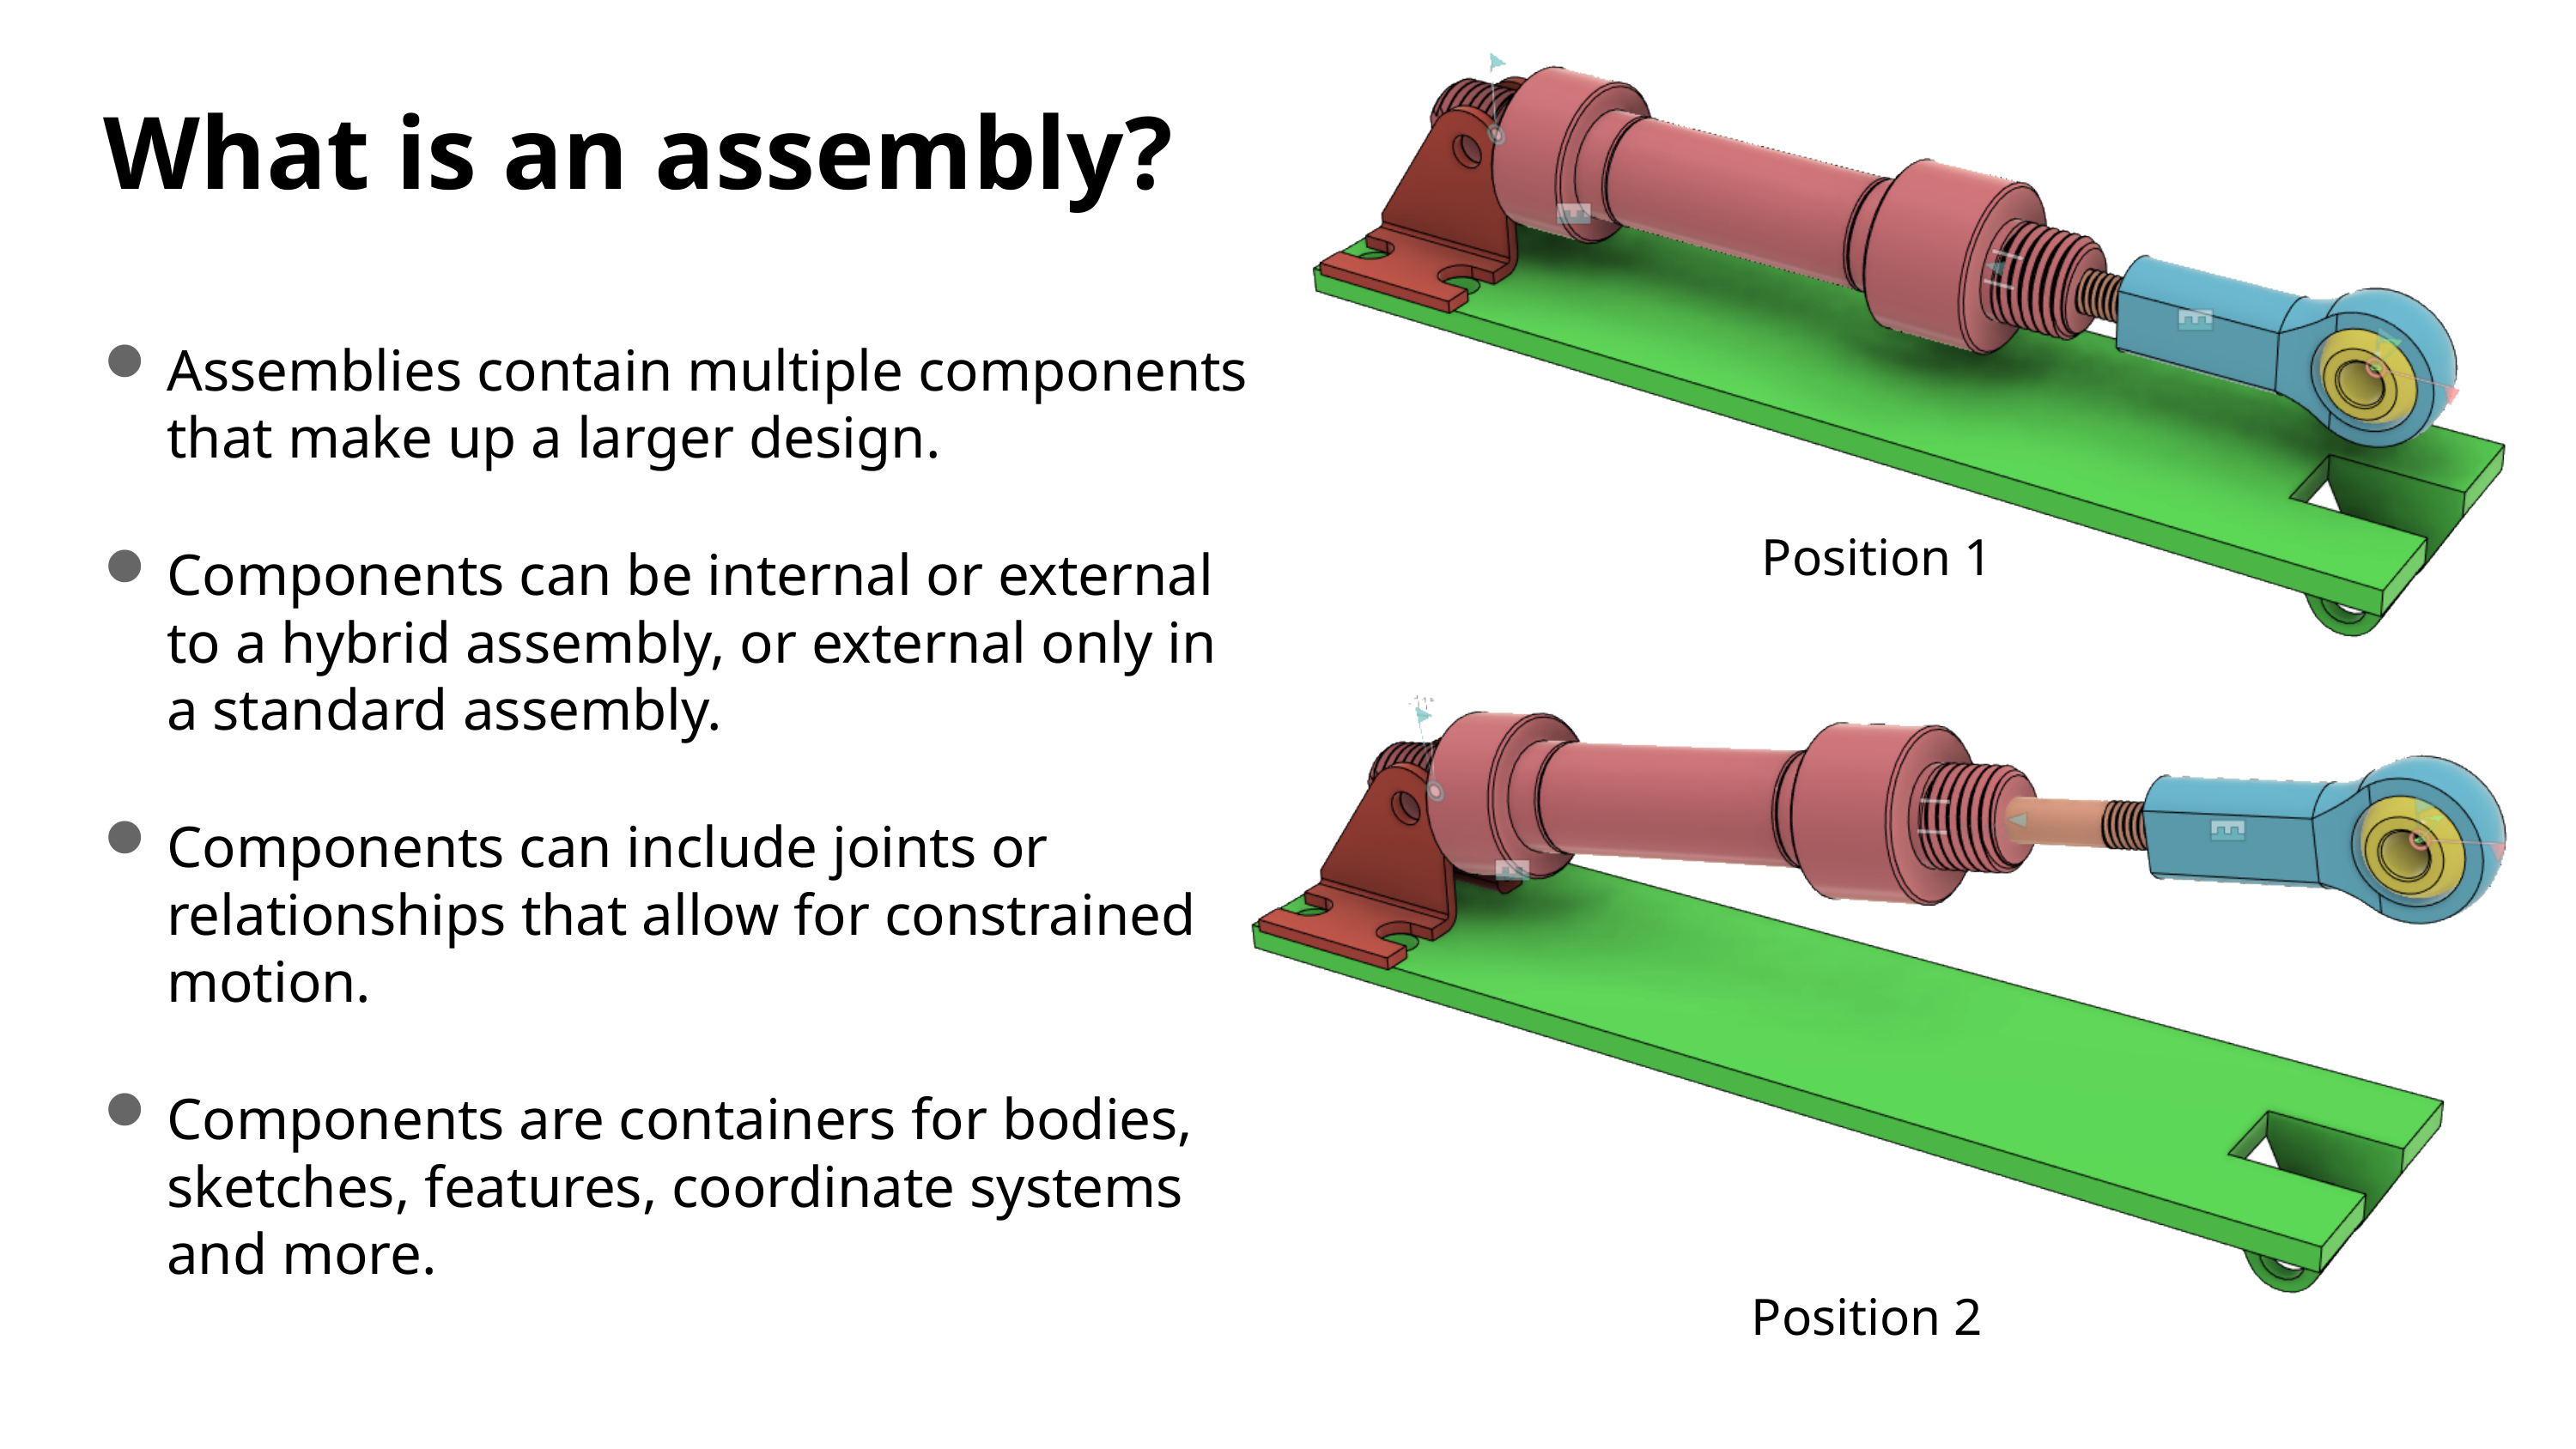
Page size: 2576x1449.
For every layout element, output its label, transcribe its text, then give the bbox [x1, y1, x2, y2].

list Assemblies contain multiple components that make up a larger design. Components can be internal or external to a hybrid assembly, or external only in a standard assembly. Components can include joints or relationships that allow for constrained motion. Components are containers for bodies, sketches, features, coordinate systems and more. [103, 335, 1251, 1346]
picture [1229, 1, 2576, 1326]
title What is an assembly? [103, 103, 1303, 213]
text_box Position 2 [1751, 1326, 2035, 1345]
